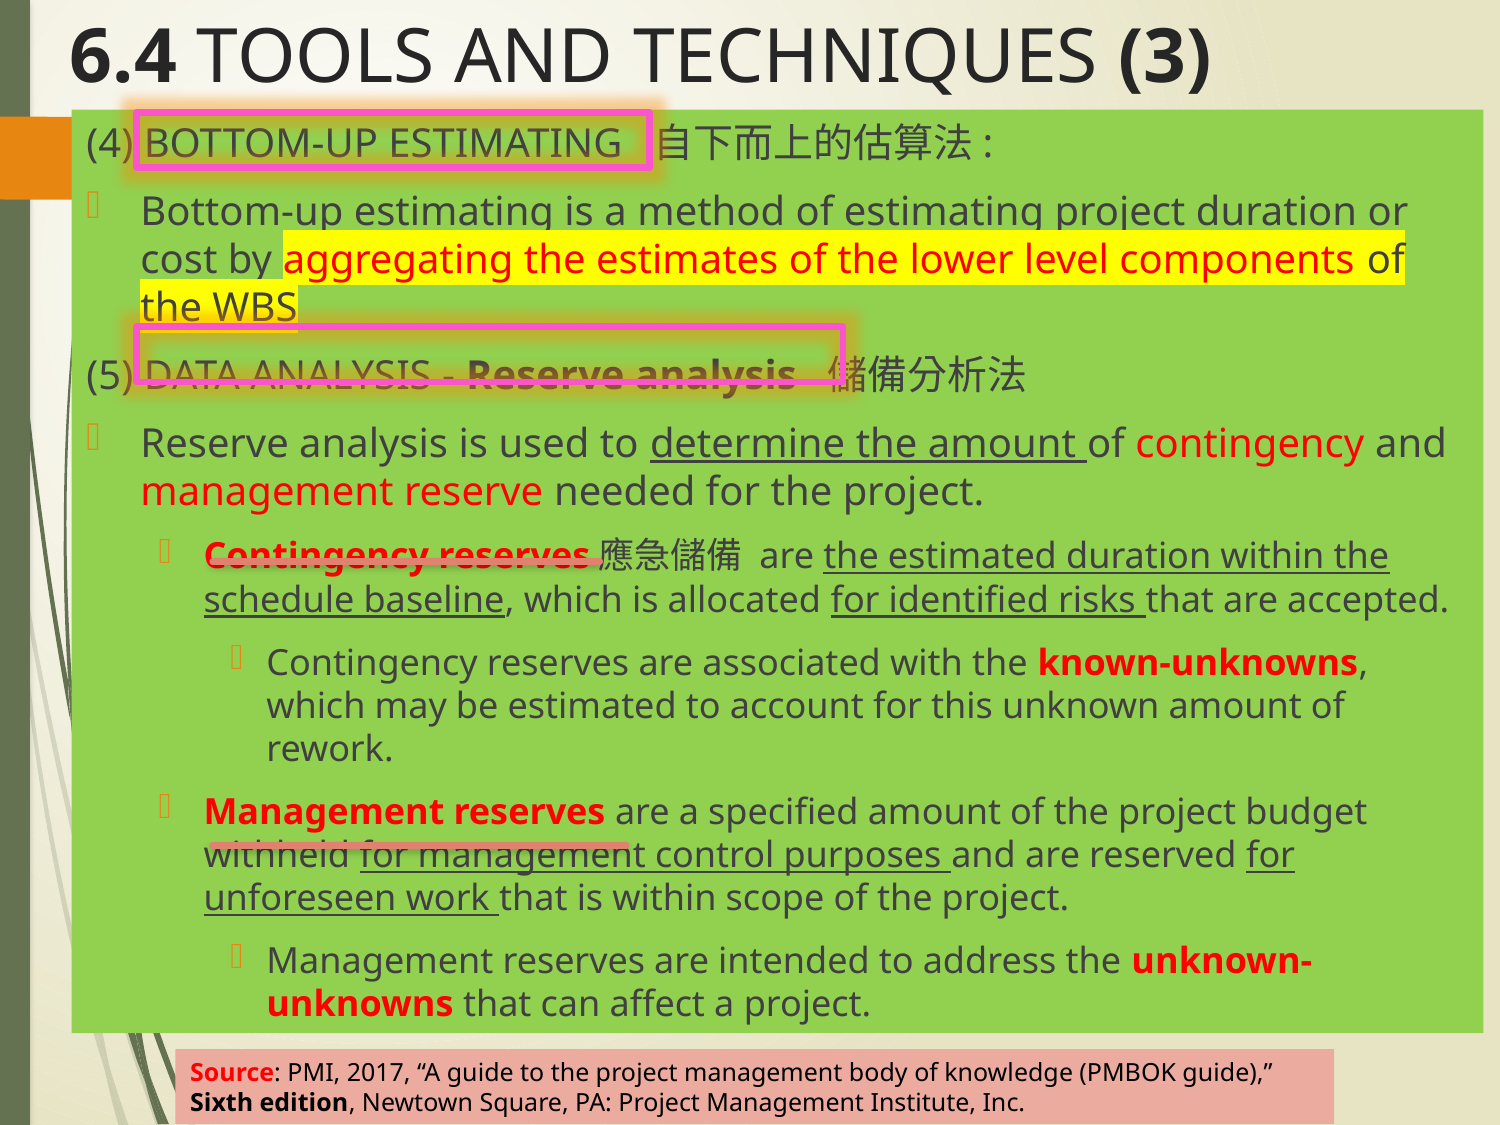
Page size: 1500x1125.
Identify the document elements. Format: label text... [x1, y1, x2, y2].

text_box [135, 326, 844, 383]
title 6.4 TOOLS AND TECHNIQUES (3) [54, 0, 1500, 110]
text_box [135, 111, 651, 169]
list (4) BOTTOM-UP ESTIMATING 自下而上的估算法: Bottom-up estimating is a method of estimating project duration or cost by aggregating the estimates of the lower level components of the WBS (5) DATA ANALYSIS - Reserve analysis 儲備分析法 Reserve analysis is used to determine the amount of contingency and management reserve needed for the project. Contingency reserves應急儲備 are the estimated duration within the schedule baseline, which is allocated for identified risks that are accepted. Contingency reserves are associated with the known-unknowns, which may be estimated to account for this unknown amount of rework. Management reserves are a specified amount of the project budget withheld for management control purposes and are reserved for unforeseen work that is within scope of the project. Management reserves are intended to address the unknown-unknowns that can affect a project. [71, 109, 1484, 1034]
text_box Source: PMI, 2017, “A guide to the project management body of knowledge (PMBOK guide),” Sixth edition, Newtown Square, PA: Project Management Institute, Inc. [175, 1049, 1335, 1124]
